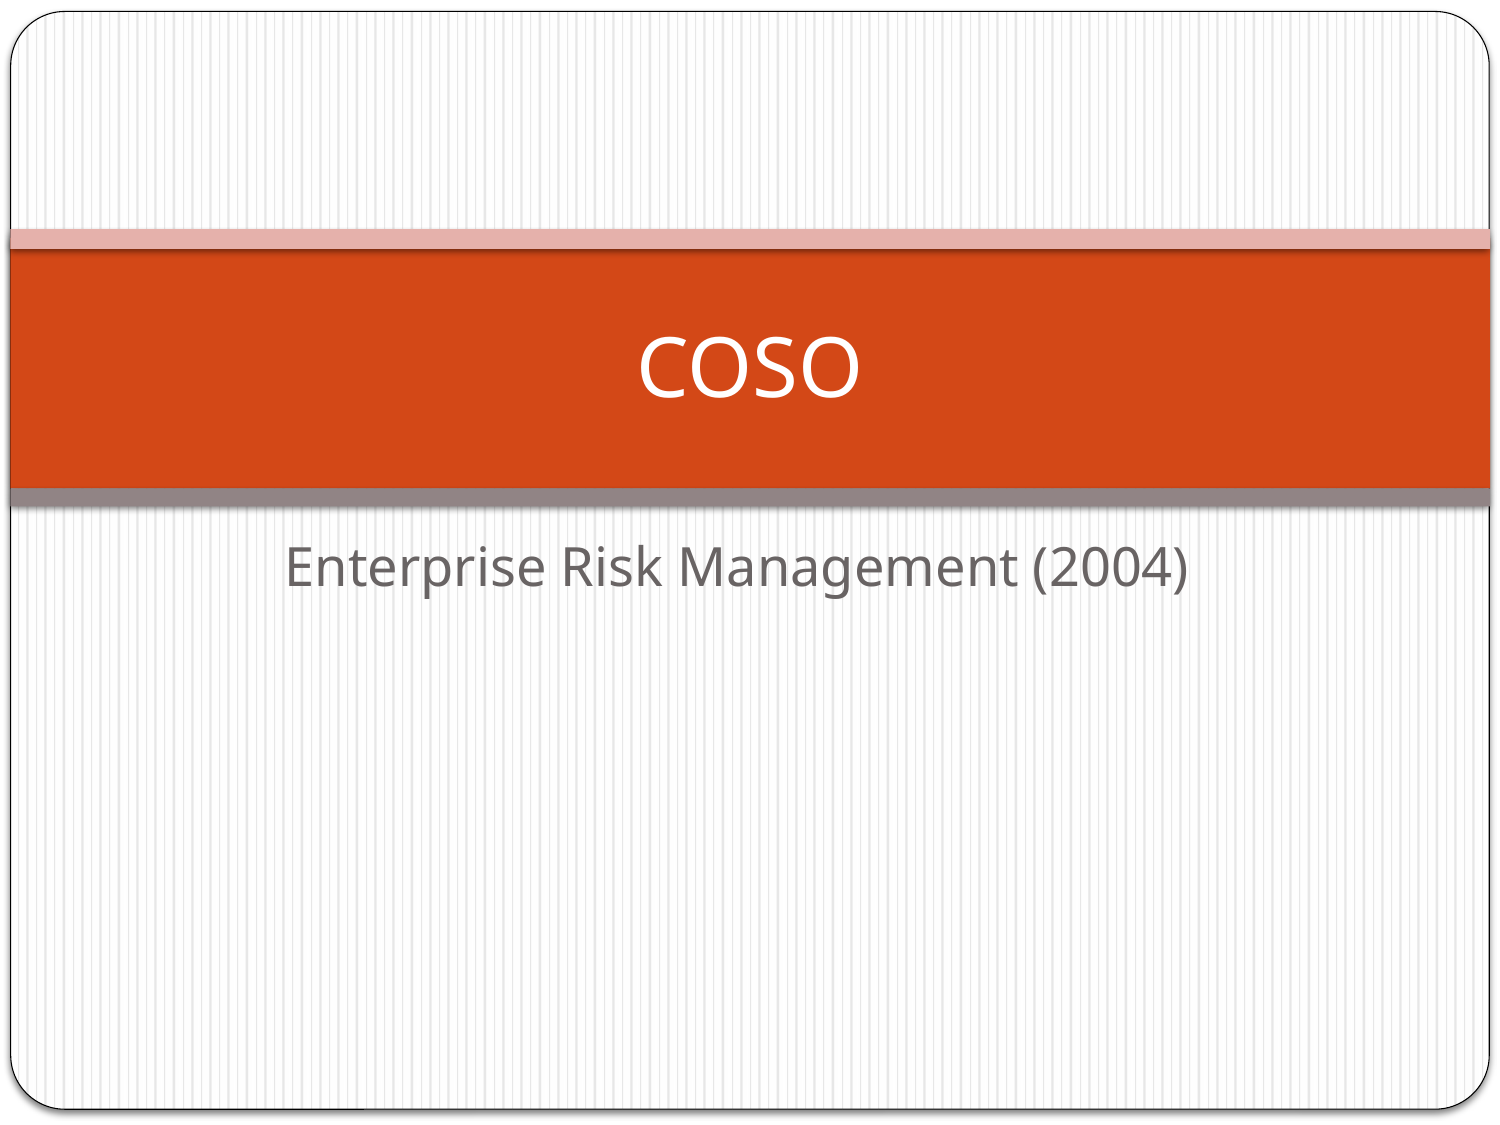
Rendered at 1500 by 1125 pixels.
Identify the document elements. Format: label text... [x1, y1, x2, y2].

title COSO [75, 247, 1425, 489]
subtitle Enterprise Risk Management (2004) [212, 525, 1263, 788]
